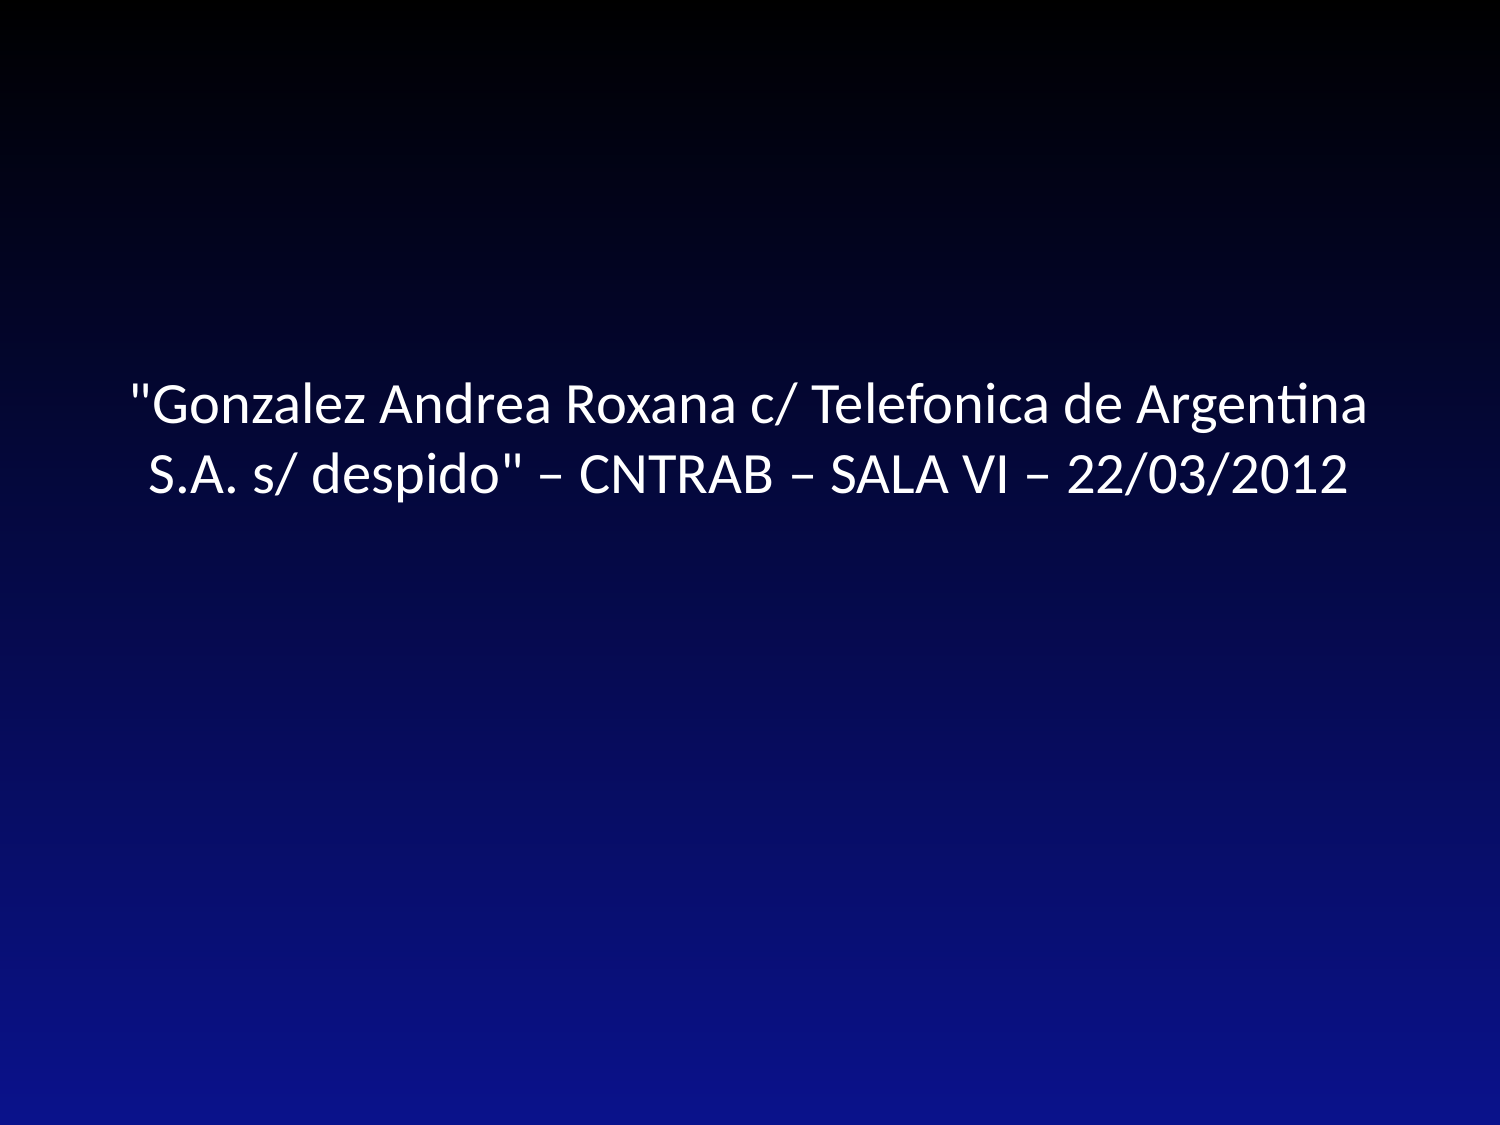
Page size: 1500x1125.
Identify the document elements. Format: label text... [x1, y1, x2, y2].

title "Gonzalez Andrea Roxana c/ Telefonica de Argentina S.A. s/ despido" – CNTRAB – SALA VI – 22/03/2012 [112, 349, 1388, 591]
